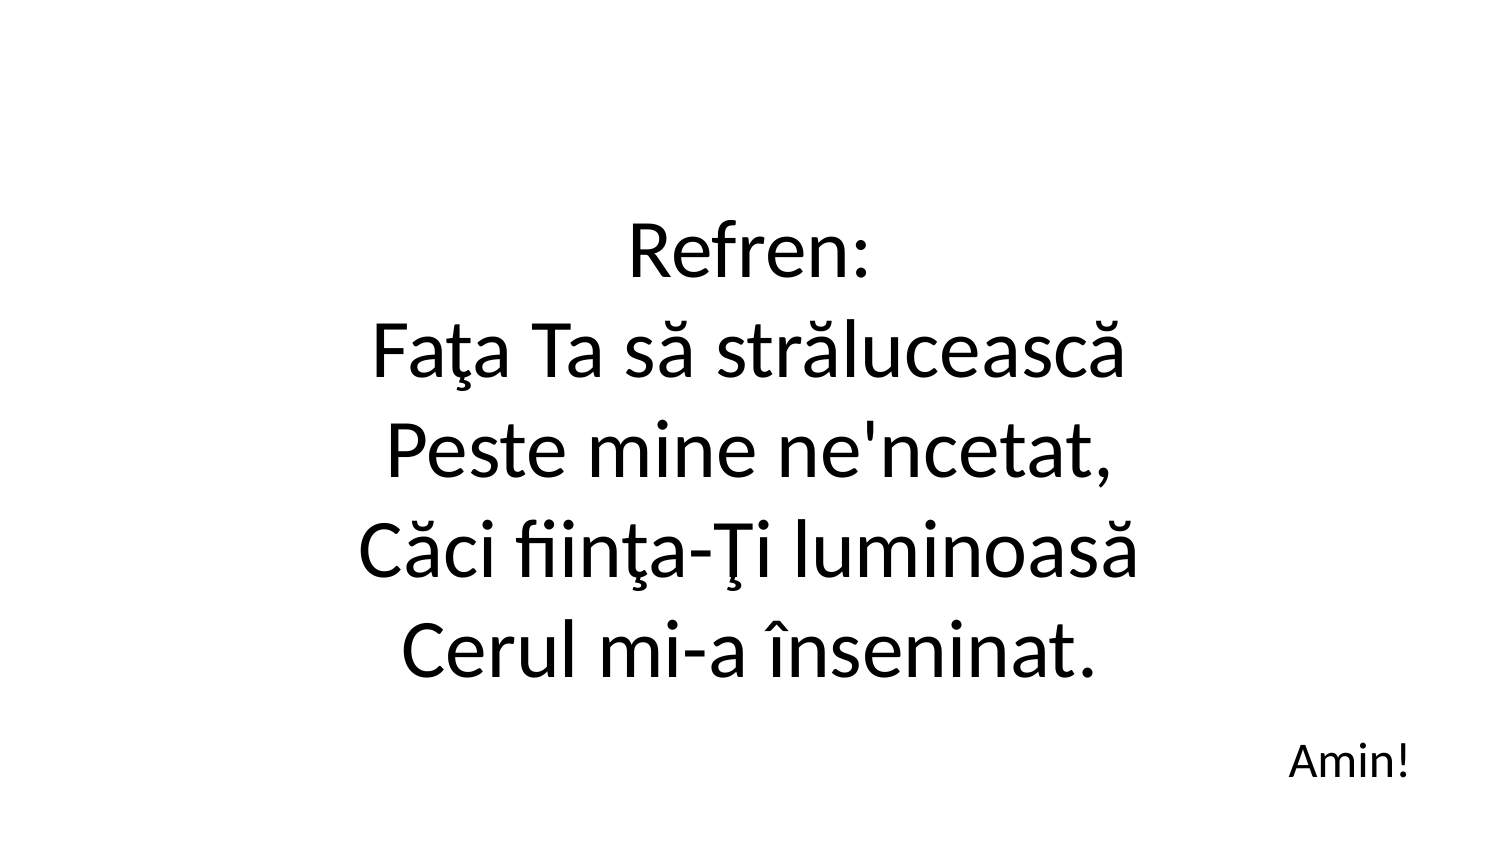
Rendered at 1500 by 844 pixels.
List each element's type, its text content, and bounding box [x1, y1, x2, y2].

text_box Refren: Faţa Ta să strălucească Peste mine ne'ncetat, Căci fiinţa-Ţi luminoasă Cerul mi-a înseninat. [343, 142, 1157, 702]
text_box Amin! [1273, 674, 1427, 795]
